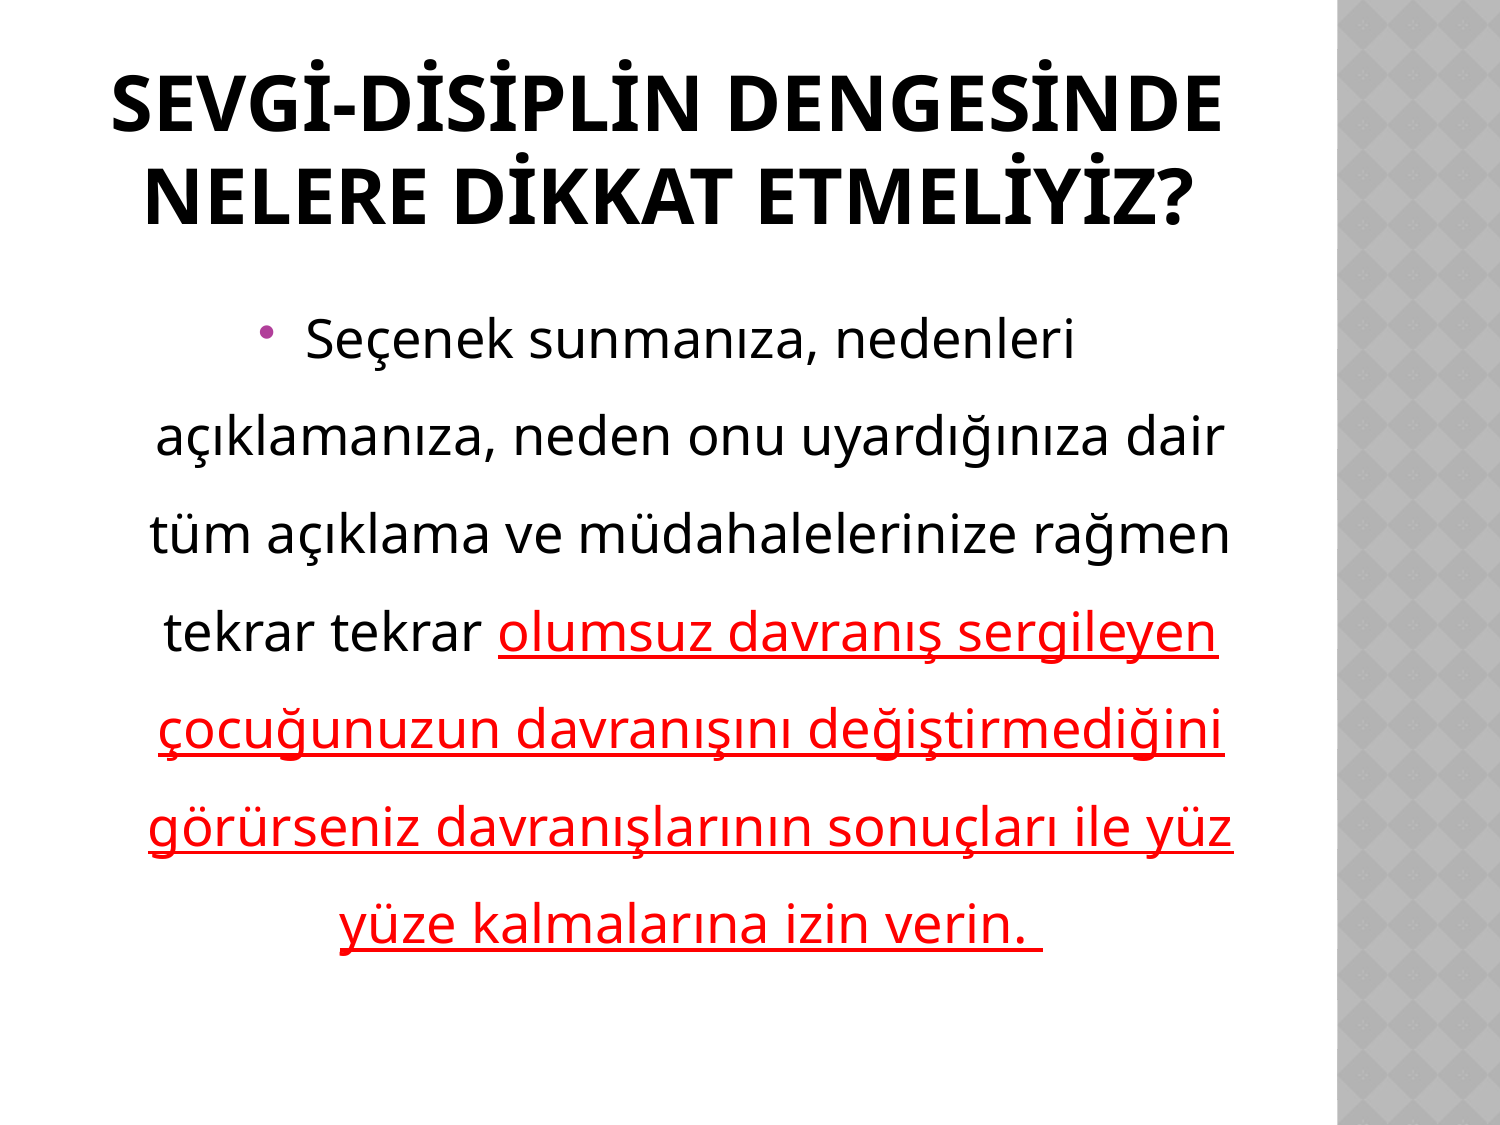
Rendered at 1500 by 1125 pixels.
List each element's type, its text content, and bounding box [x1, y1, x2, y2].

title SEVGİ-DİSİPLİN DENGESİNDE NELERE DİKKAT ETMELİYİZ? [75, 52, 1263, 240]
list Seçenek sunmanıza, nedenleri açıklamanıza, neden onu uyardığınıza dair tüm açıklama ve müdahalelerinize rağmen tekrar tekrar olumsuz davranış sergileyen çocuğunuzun davranışını değiştirmediğini görürseniz davranışlarının sonuçları ile yüz yüze kalmalarına izin verin. [75, 264, 1263, 1059]
